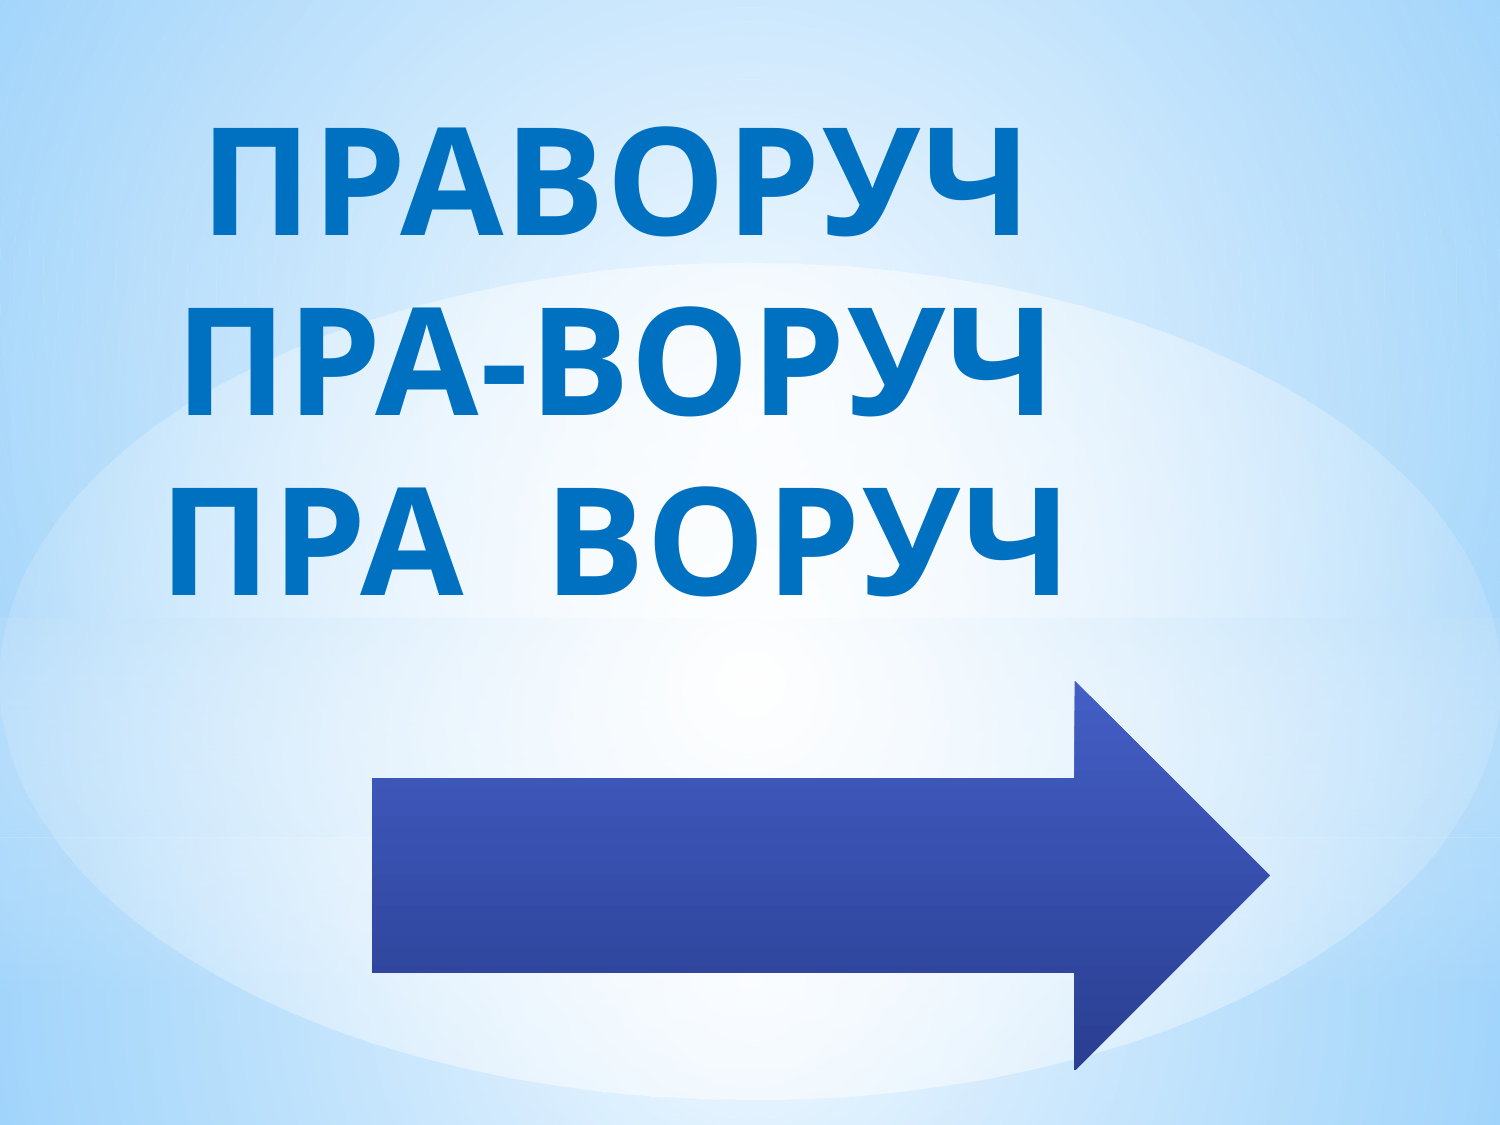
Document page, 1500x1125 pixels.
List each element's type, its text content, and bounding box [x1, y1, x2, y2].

text_box [371, 680, 1270, 1071]
text_box ПРАВОРУЧ ПРА-ВОРУЧ ПРА ВОРУЧ [88, 78, 1145, 634]
